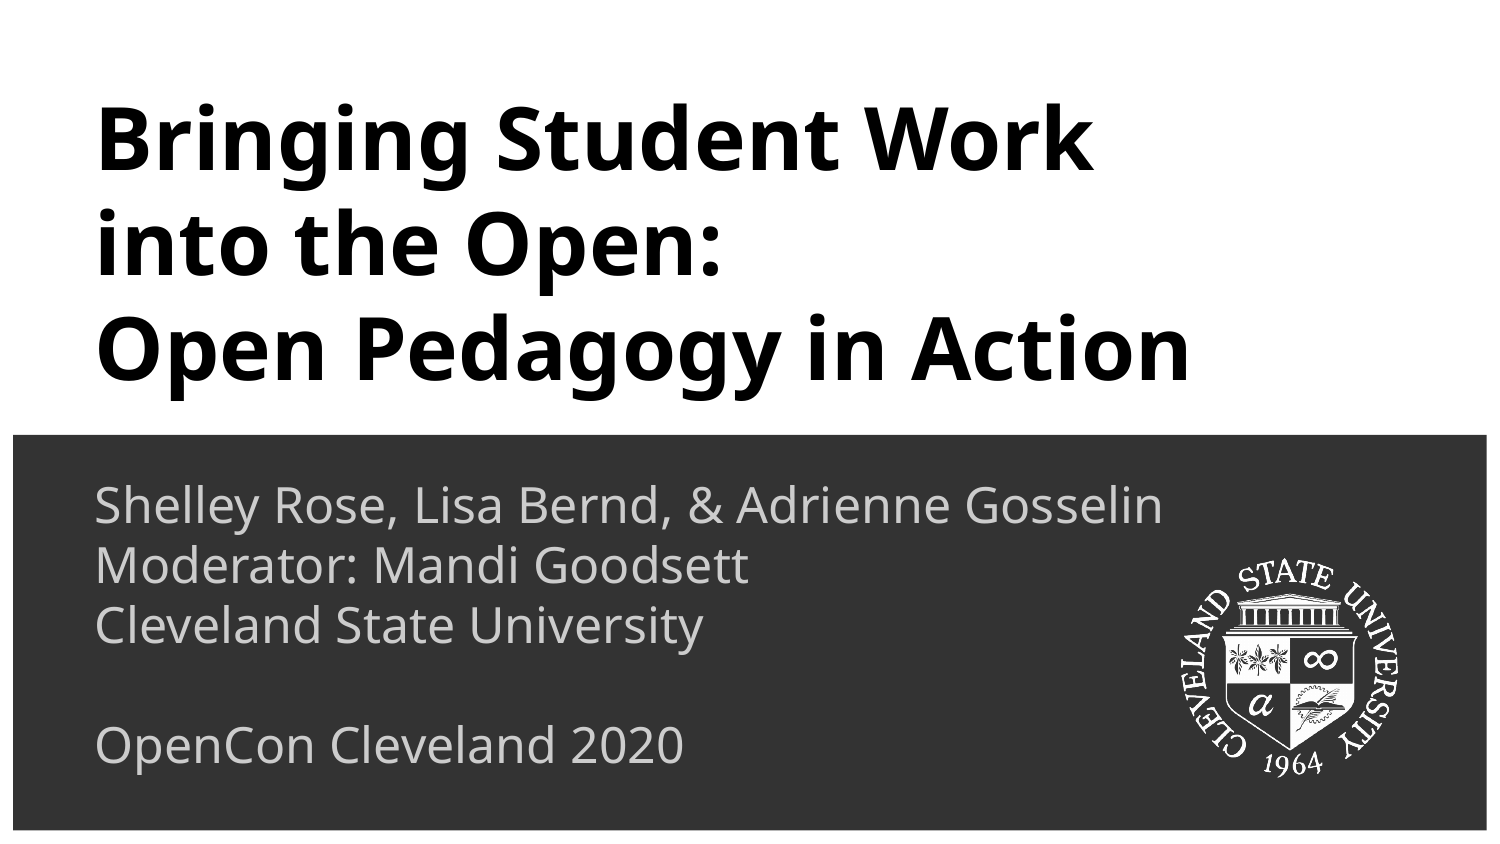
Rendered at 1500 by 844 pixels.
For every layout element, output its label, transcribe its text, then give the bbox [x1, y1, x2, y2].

title Bringing Student Work into the Open: Open Pedagogy in Action [79, 76, 1423, 413]
picture [1181, 557, 1398, 779]
subtitle Shelley Rose, Lisa Bernd, & Adrienne Gosselin Moderator: Mandi Goodsett Cleveland State University OpenCon Cleveland 2020 [79, 458, 1423, 730]
